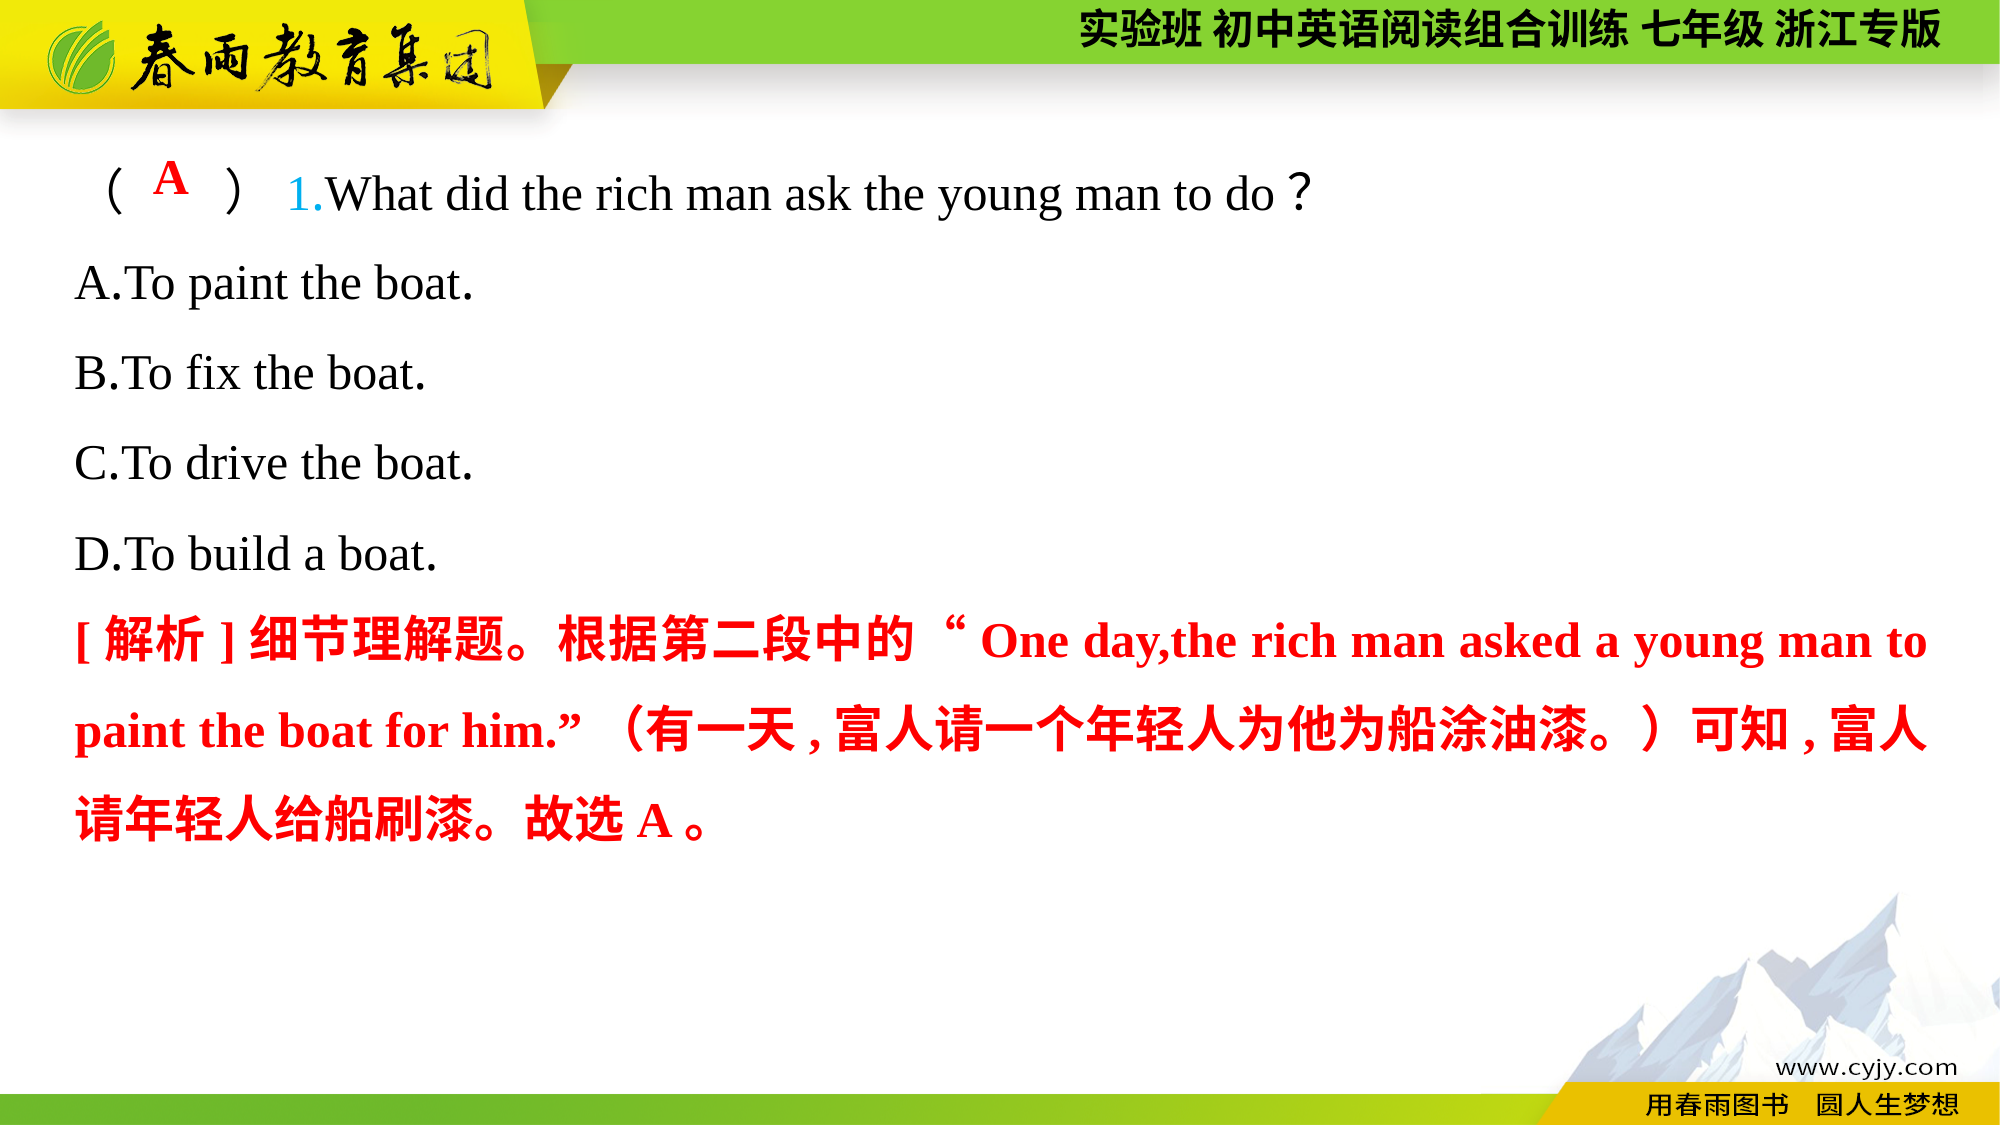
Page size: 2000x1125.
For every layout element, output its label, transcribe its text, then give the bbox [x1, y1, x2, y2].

picture [0, 0, 2000, 1125]
text_box [解析]细节理解题。根据第二段中的“One day,the rich man asked a young man to paint the boat for him.”（有一天,富人请一个年轻人为他为船涂油漆。）可知,富人请年轻人给船刷漆。故选A。 [59, 569, 1944, 855]
text_box A [138, 137, 204, 212]
list （ ）1.What did the rich man ask the young man to do？ A.To paint the boat. B.To fix the boat. C.To drive the boat. D.To build a boat. [59, 122, 1944, 569]
